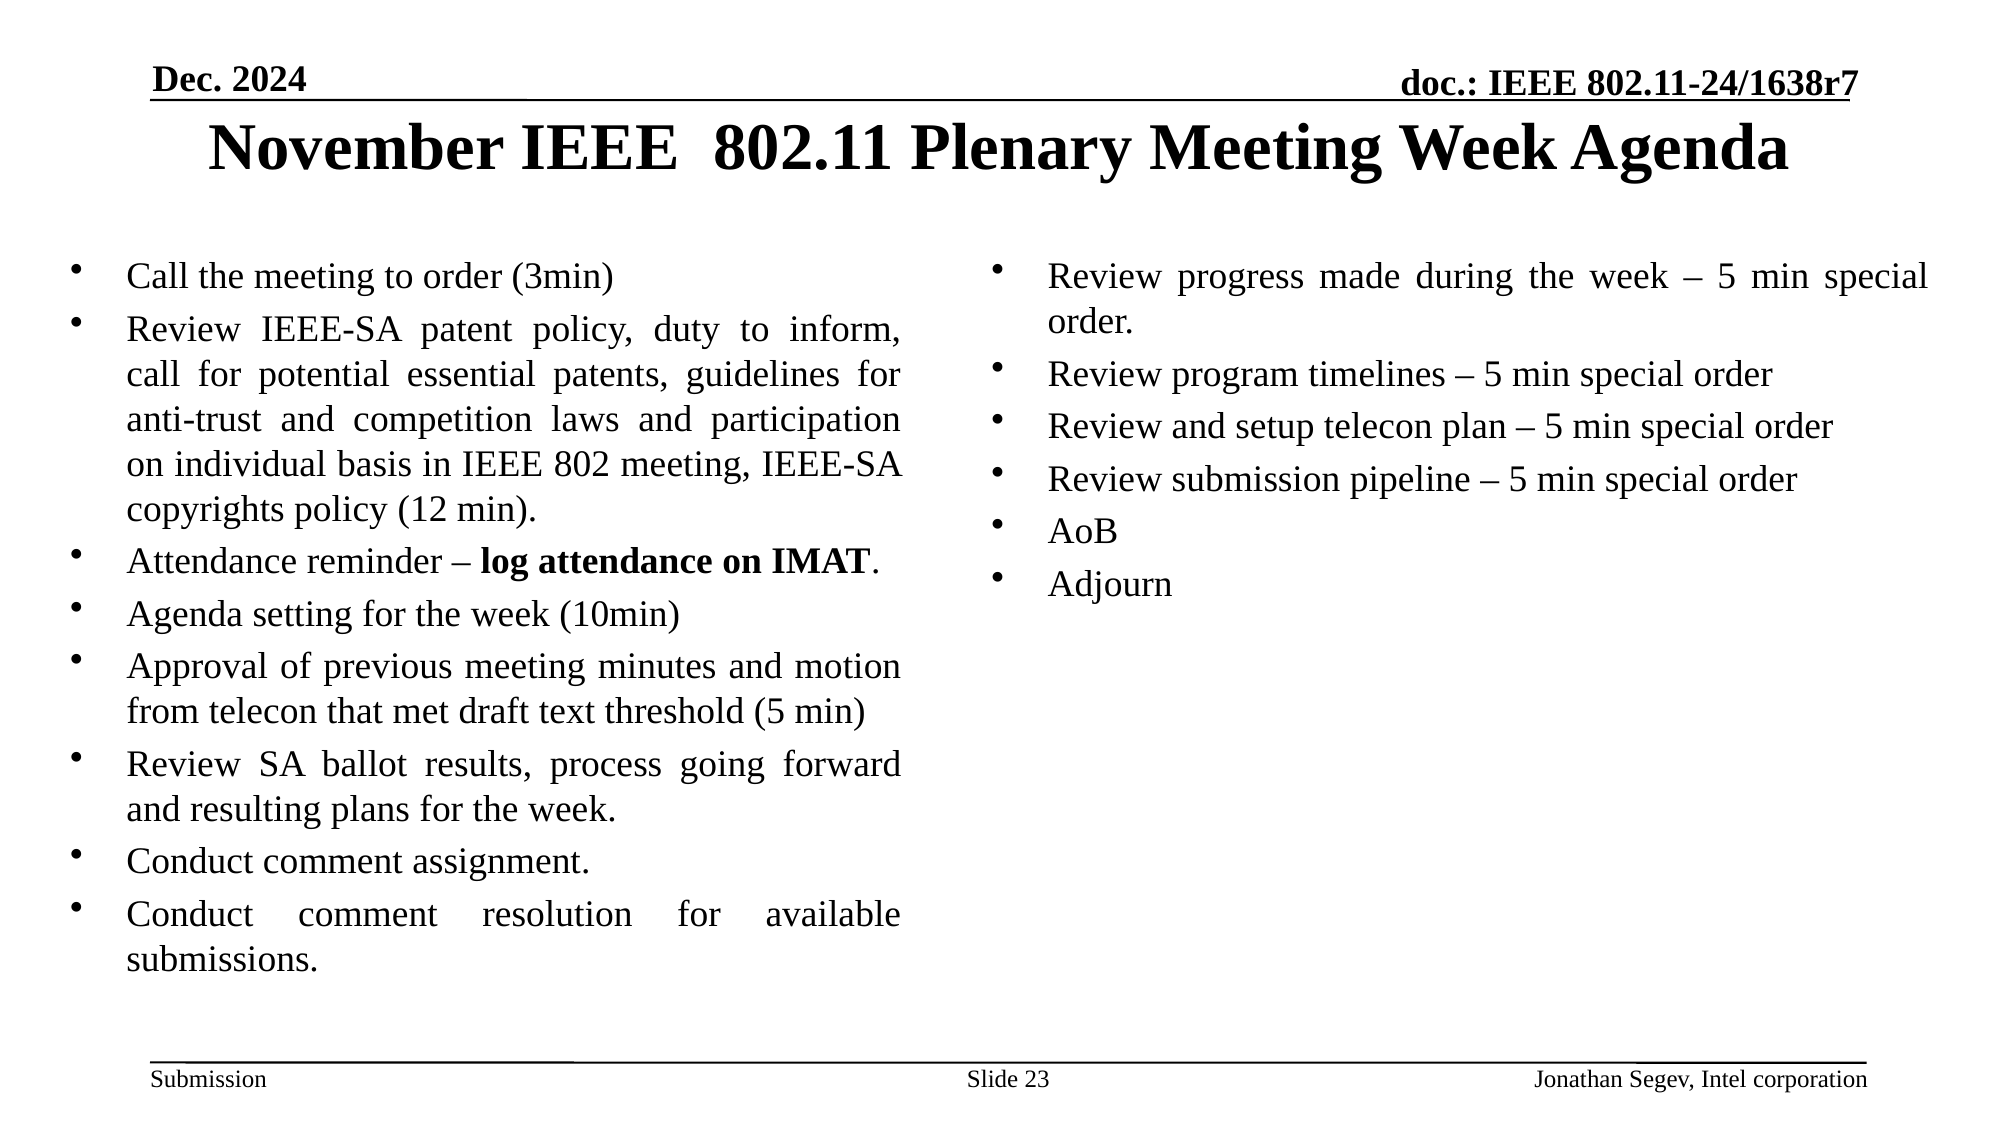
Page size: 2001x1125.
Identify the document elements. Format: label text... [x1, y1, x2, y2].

slide_number Slide 23 [950, 1061, 1067, 1123]
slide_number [152, 54, 563, 100]
footer Jonathan Segev, Intel corporation [1171, 1061, 1869, 1093]
list Call the meeting to order (3min) Review IEEE-SA patent policy, duty to inform, call for potential essential patents, guidelines for anti-trust and competition laws and participation on individual basis in IEEE 802 meeting, IEEE-SA copyrights policy (12 min). Attendance reminder – log attendance on IMAT. Agenda setting for the week (10min) Approval of previous meeting minutes and motion from telecon that met draft text threshold (5 min) Review SA ballot results, process going forward and resulting plans for the week. Conduct comment assignment. Conduct comment resolution for available submissions. [54, 243, 918, 929]
title November IEEE 802.11 Plenary Meeting Week Agenda [149, 112, 1850, 173]
text_box Review progress made during the week – 5 min special order. Review program timelines – 5 min special order Review and setup telecon plan – 5 min special order Review submission pipeline – 5 min special order AoB Adjourn [976, 243, 1945, 929]
